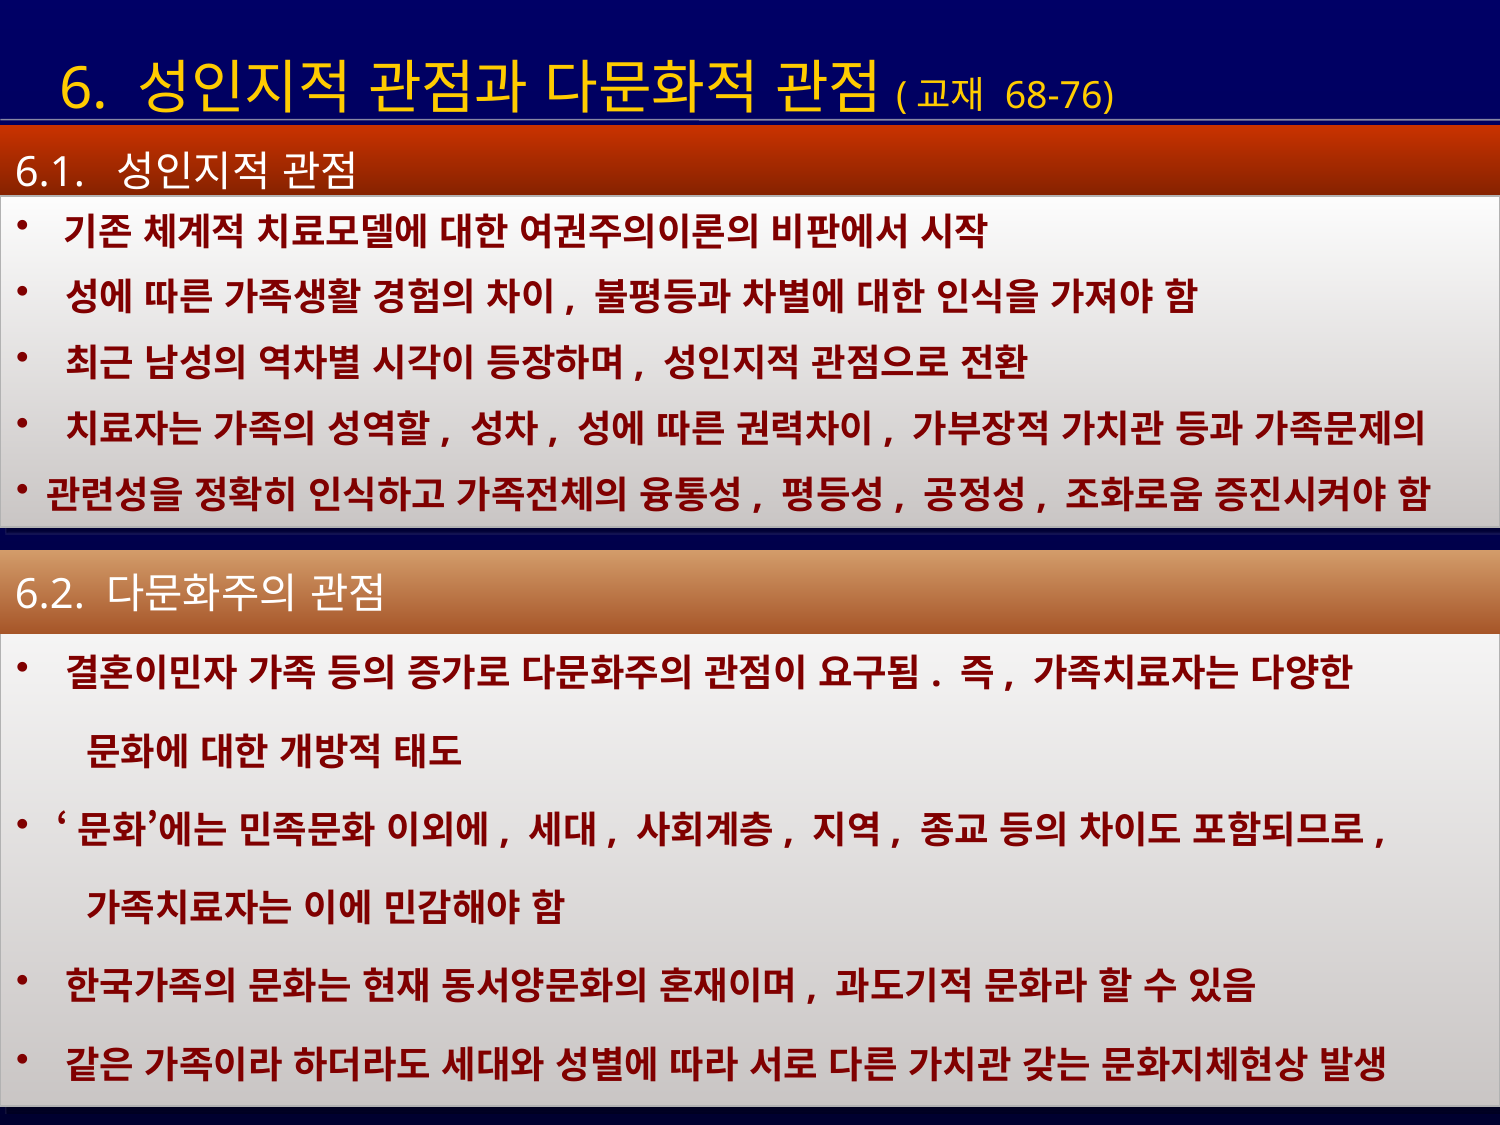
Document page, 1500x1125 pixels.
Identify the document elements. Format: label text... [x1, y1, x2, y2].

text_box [0, 125, 1500, 528]
text_box 6. 성인지적 관점과 다문화적 관점(교재 68-76) [45, 42, 1129, 123]
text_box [0, 550, 1500, 1107]
